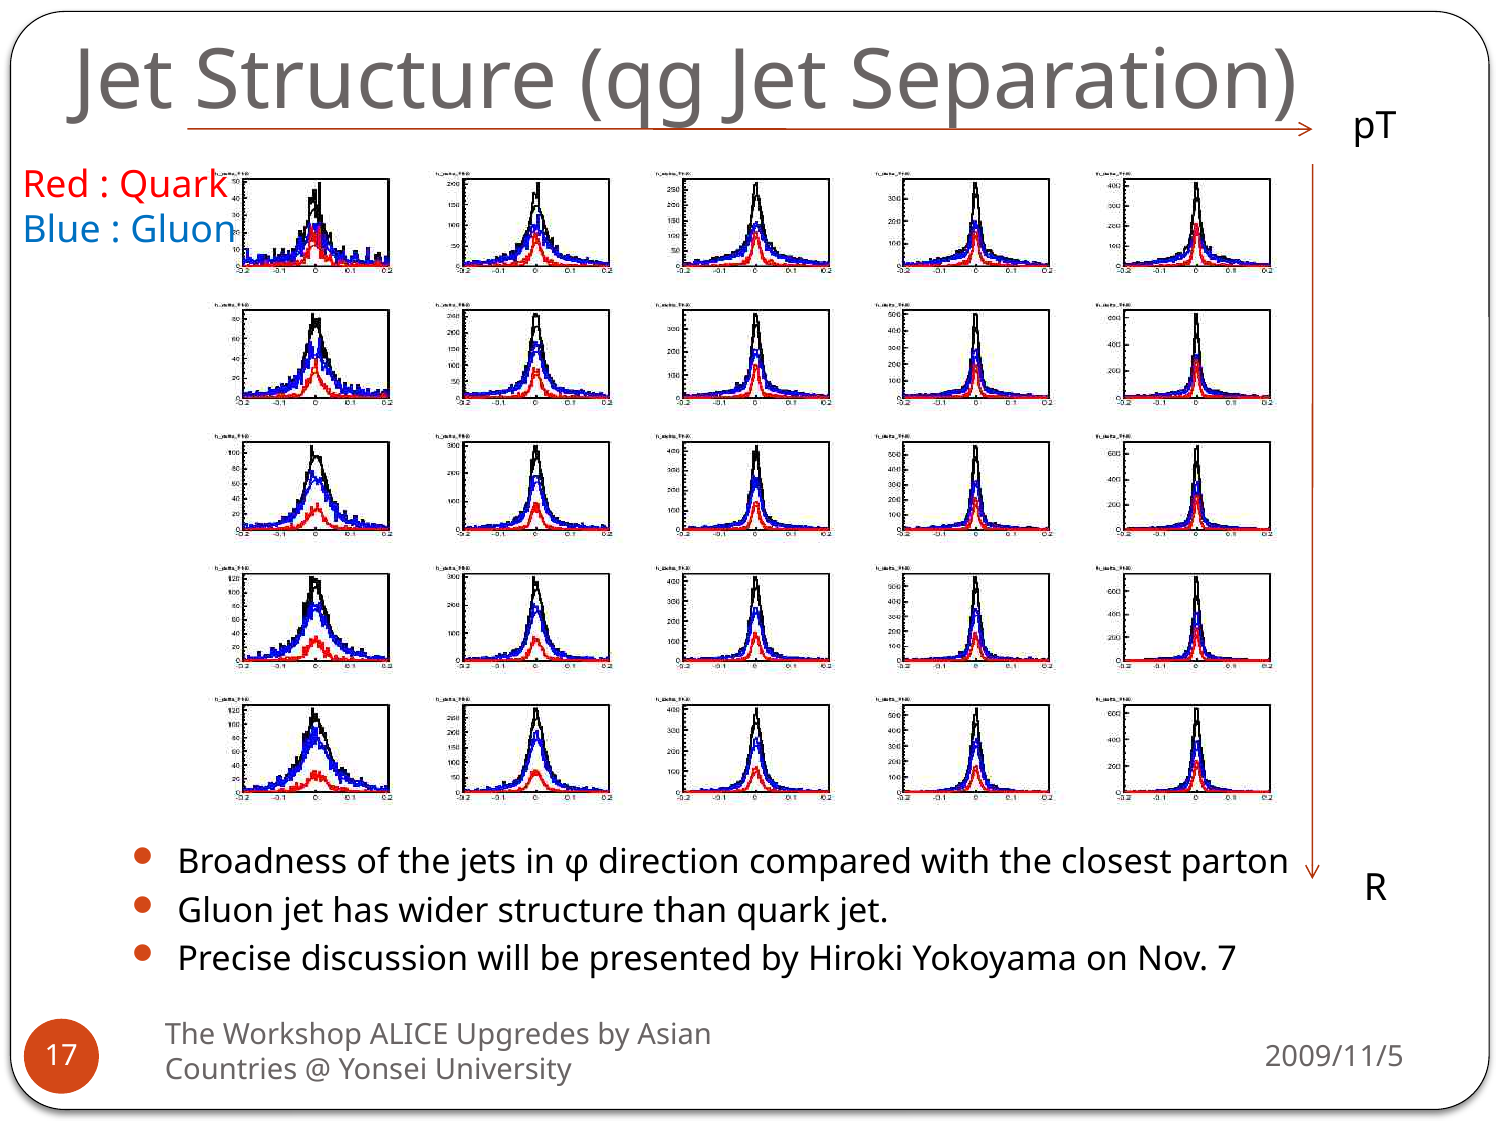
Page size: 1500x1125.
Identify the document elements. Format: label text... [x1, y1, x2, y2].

text_box Red : Quark Blue : Gluon [7, 152, 252, 258]
title Jet Structure (qg Jet Separation) [58, 0, 1334, 141]
picture [198, 163, 1301, 821]
slide_number 17 [23, 1018, 99, 1094]
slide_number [1012, 1015, 1419, 1094]
footer The Workshop ALICE Upgredes by Asian Countries @ Yonsei University [150, 1012, 800, 1088]
text_box R [1349, 855, 1403, 916]
text_box pT [1337, 93, 1412, 154]
list Broadness of the jets in φ direction compared with the closest parton Gluon jet has wider structure than quark jet. Precise discussion will be presented by Hiroki Yokoyama on Nov. 7 [117, 832, 1425, 988]
